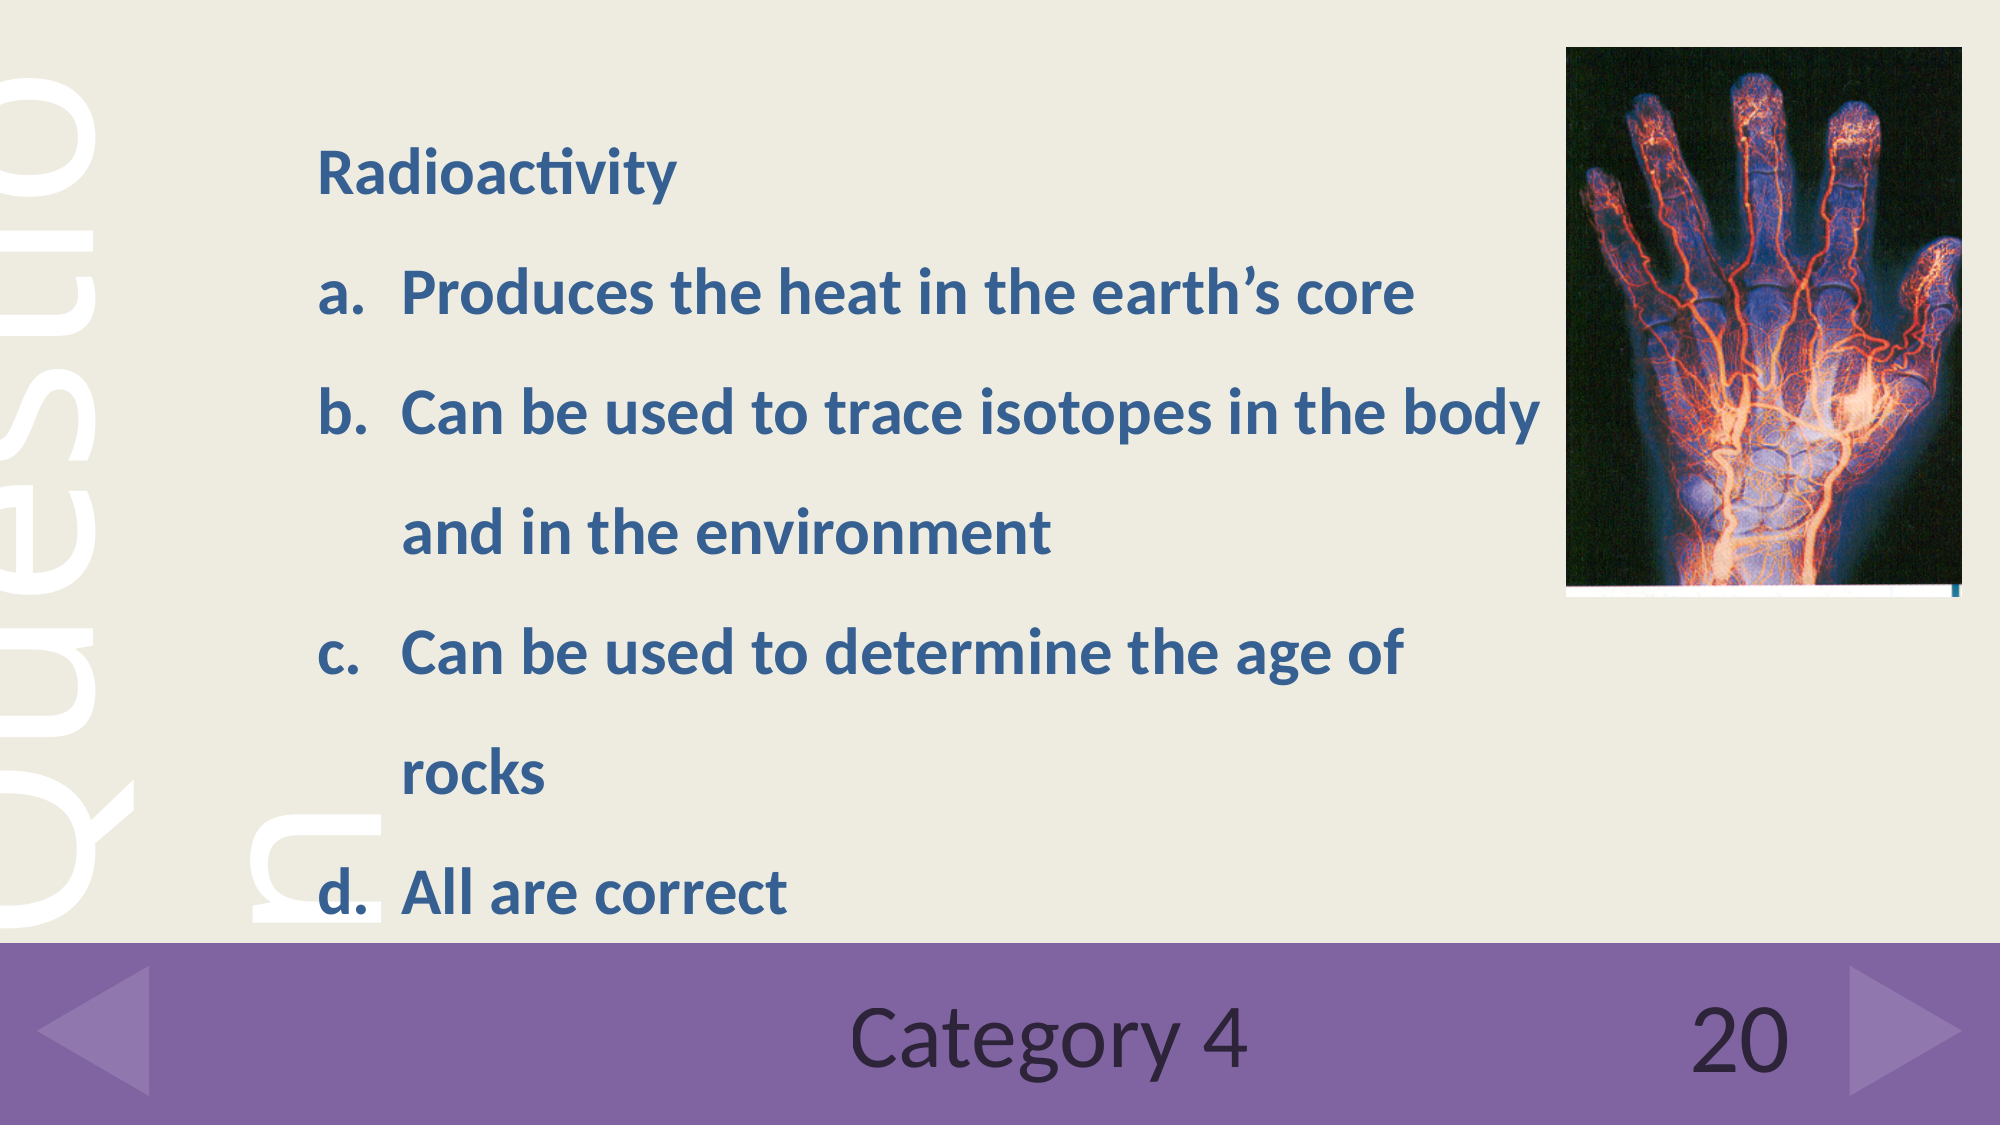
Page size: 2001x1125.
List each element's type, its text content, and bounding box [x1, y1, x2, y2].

title Category 4 [150, 937, 1950, 1125]
list Radioactivity Produces the heat in the earth’s core Can be used to trace isotopes in the body and in the environment Can be used to determine the age of rocks All are correct [302, 149, 1567, 866]
picture [1566, 46, 1963, 598]
